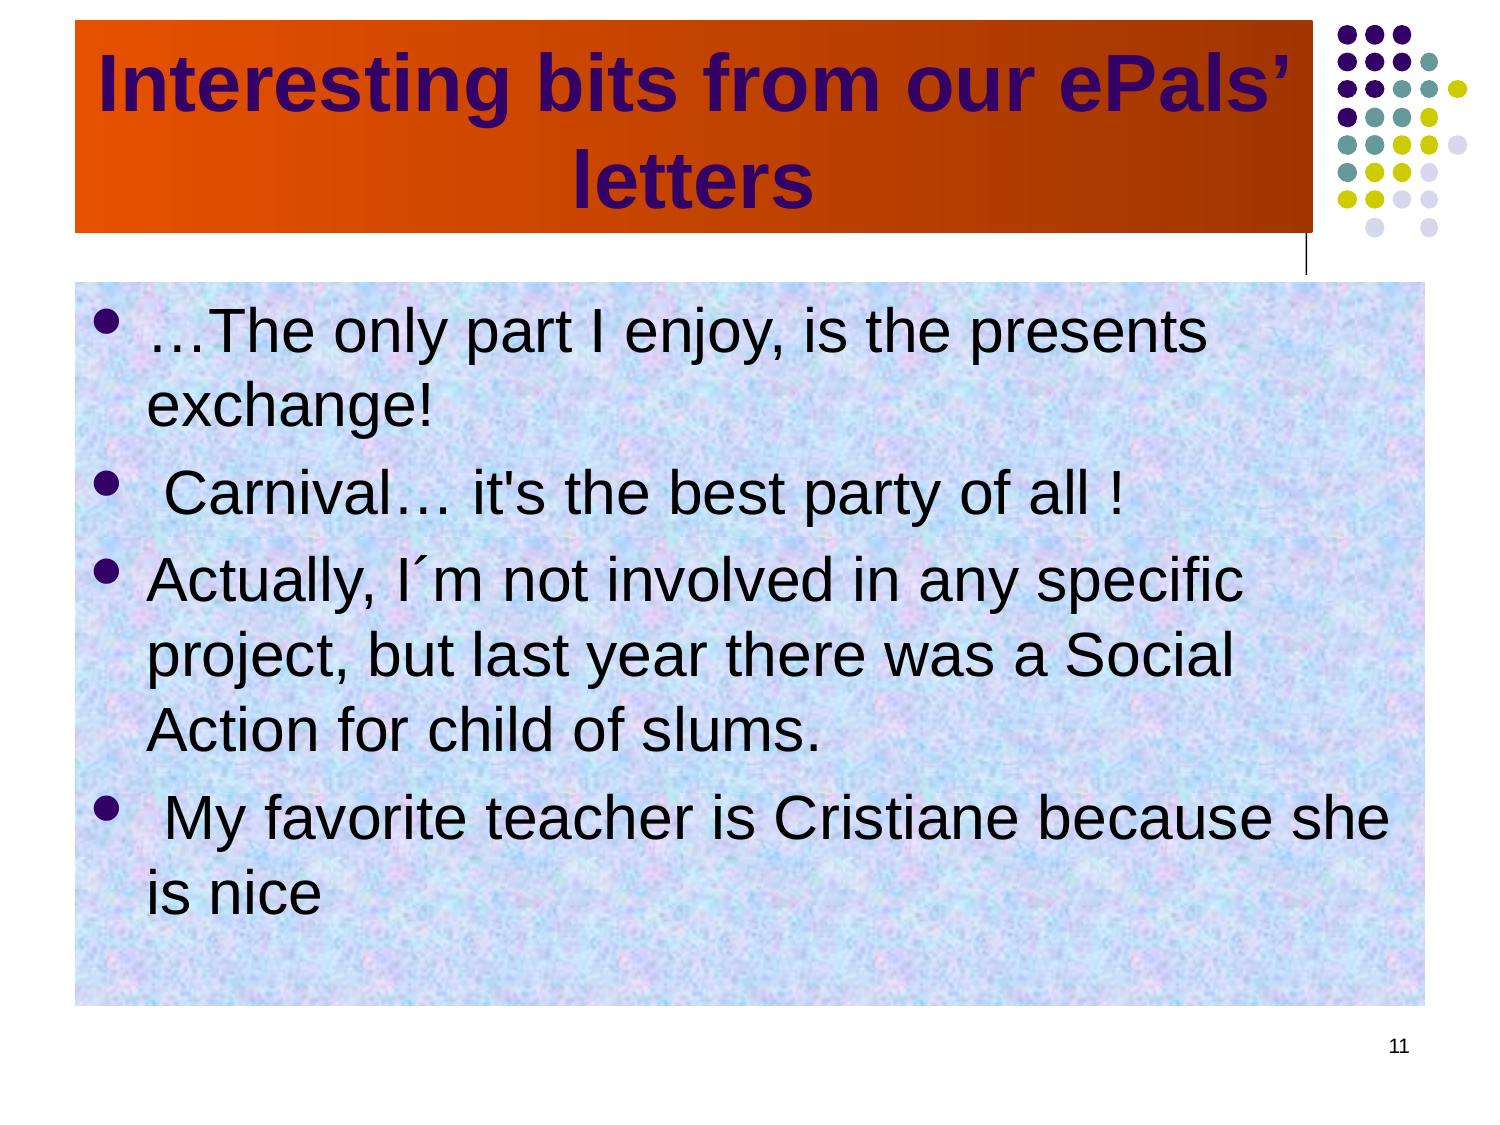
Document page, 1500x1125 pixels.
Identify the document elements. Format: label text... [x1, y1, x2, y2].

title Interesting bits from our ePals’ letters [75, 20, 1313, 233]
list …The only part I enjoy, is the presents exchange! Carnival… it's the best party of all ! Actually, I´m not involved in any specific project, but last year there was a Social Action for child of slums. My favorite teacher is Cristiane because she is nice [75, 282, 1425, 1006]
slide_number 11 [1074, 1024, 1426, 1101]
